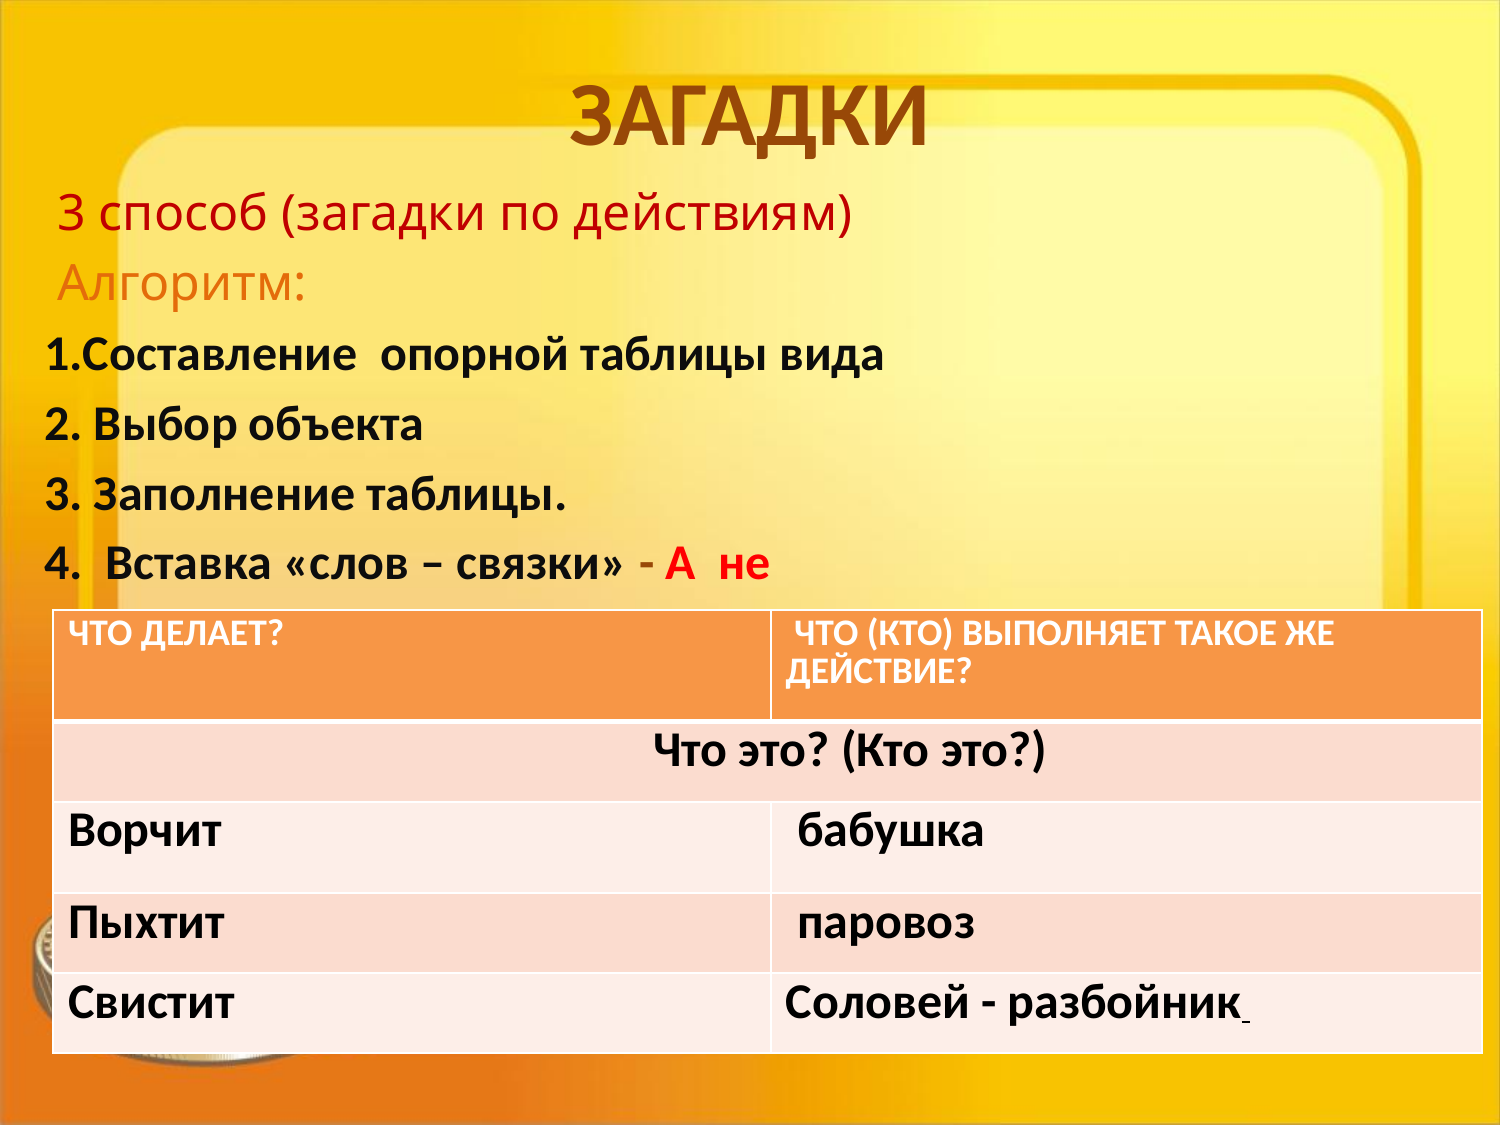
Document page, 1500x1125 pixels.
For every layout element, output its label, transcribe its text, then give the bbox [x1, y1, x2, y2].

table_cell бабушка [772, 803, 1481, 892]
table_cell Соловей - разбойник [772, 974, 1481, 1052]
list 3 способ (загадки по действиям) Алгоритм: 1.Составление опорной таблицы вида 2. Выбор объекта 3. Заполнение таблицы. 4. Вставка «слов – связки» - А не [29, 172, 1425, 894]
table_cell Свистит [54, 974, 770, 1052]
table_header ЧТО (КТО) ВЫПОЛНЯЕТ ТАКОЕ ЖЕ ДЕЙСТВИЕ? [772, 611, 1481, 719]
picture [0, 75, 1500, 1125]
table_cell паровоз [772, 894, 1481, 972]
table_header ЧТО ДЕЛАЕТ? [54, 611, 770, 719]
text_box [0, 0, 1500, 75]
table_cell Пыхтит [54, 894, 770, 972]
title ЗАГАДКИ [75, 75, 1425, 172]
table_cell Что это? (Кто это?) [54, 724, 1481, 801]
table_cell Ворчит [54, 803, 770, 892]
